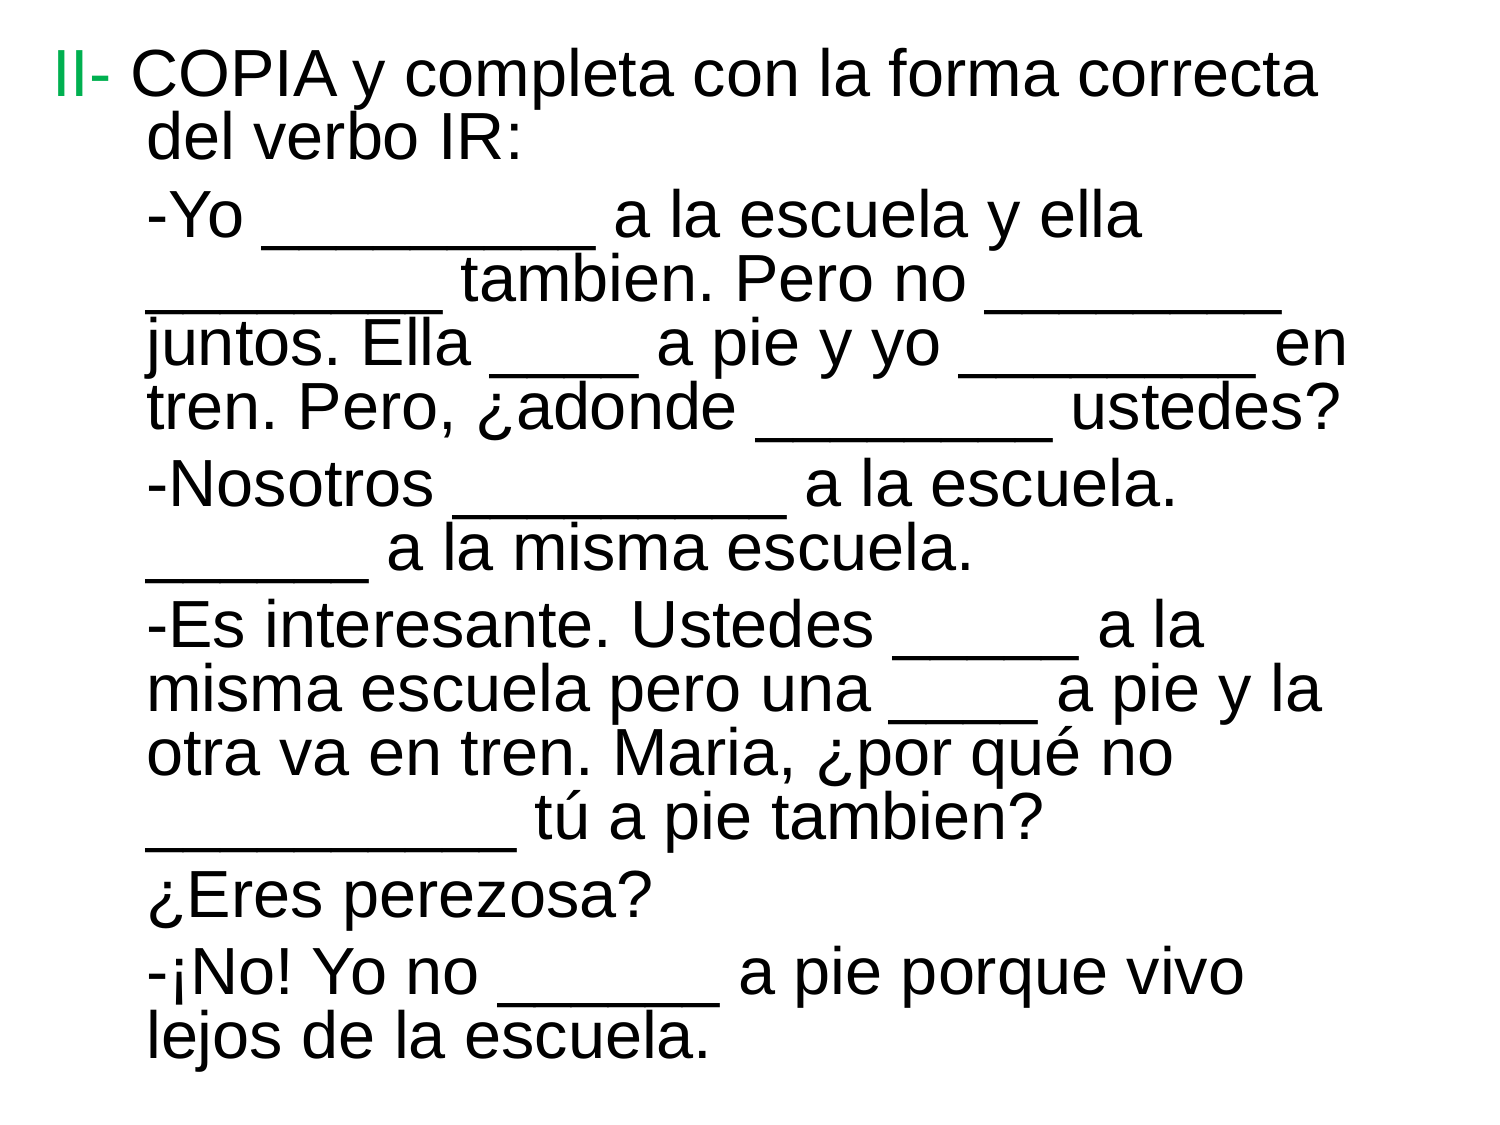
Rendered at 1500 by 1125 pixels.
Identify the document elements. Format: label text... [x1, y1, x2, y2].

list II- COPIA y completa con la forma correcta del verbo IR: -Yo _________ a la escuela y ella ________ tambien. Pero no ________ juntos. Ella ____ a pie y yo ________ en tren. Pero, ¿adonde ________ ustedes? -Nosotros _________ a la escuela. ______ a la misma escuela. -Es interesante. Ustedes _____ a la misma escuela pero una ____ a pie y la otra va en tren. Maria, ¿por qué no __________ tú a pie tambien? ¿Eres perezosa? -¡No! Yo no ______ a pie porque vivo lejos de la escuela. [37, 37, 1413, 963]
